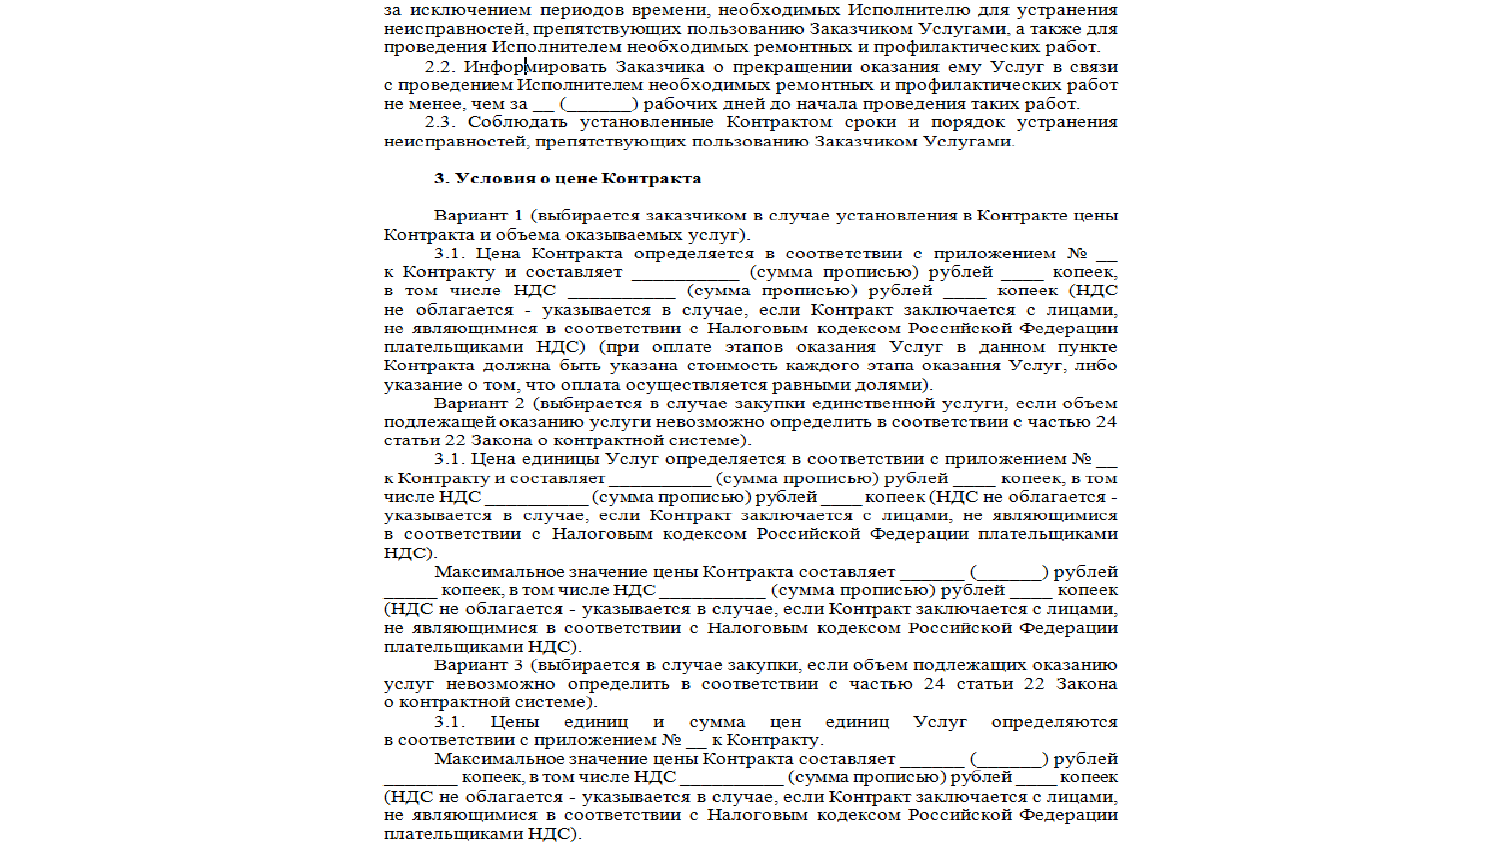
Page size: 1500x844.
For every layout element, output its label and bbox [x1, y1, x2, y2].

picture [359, 0, 1140, 844]
